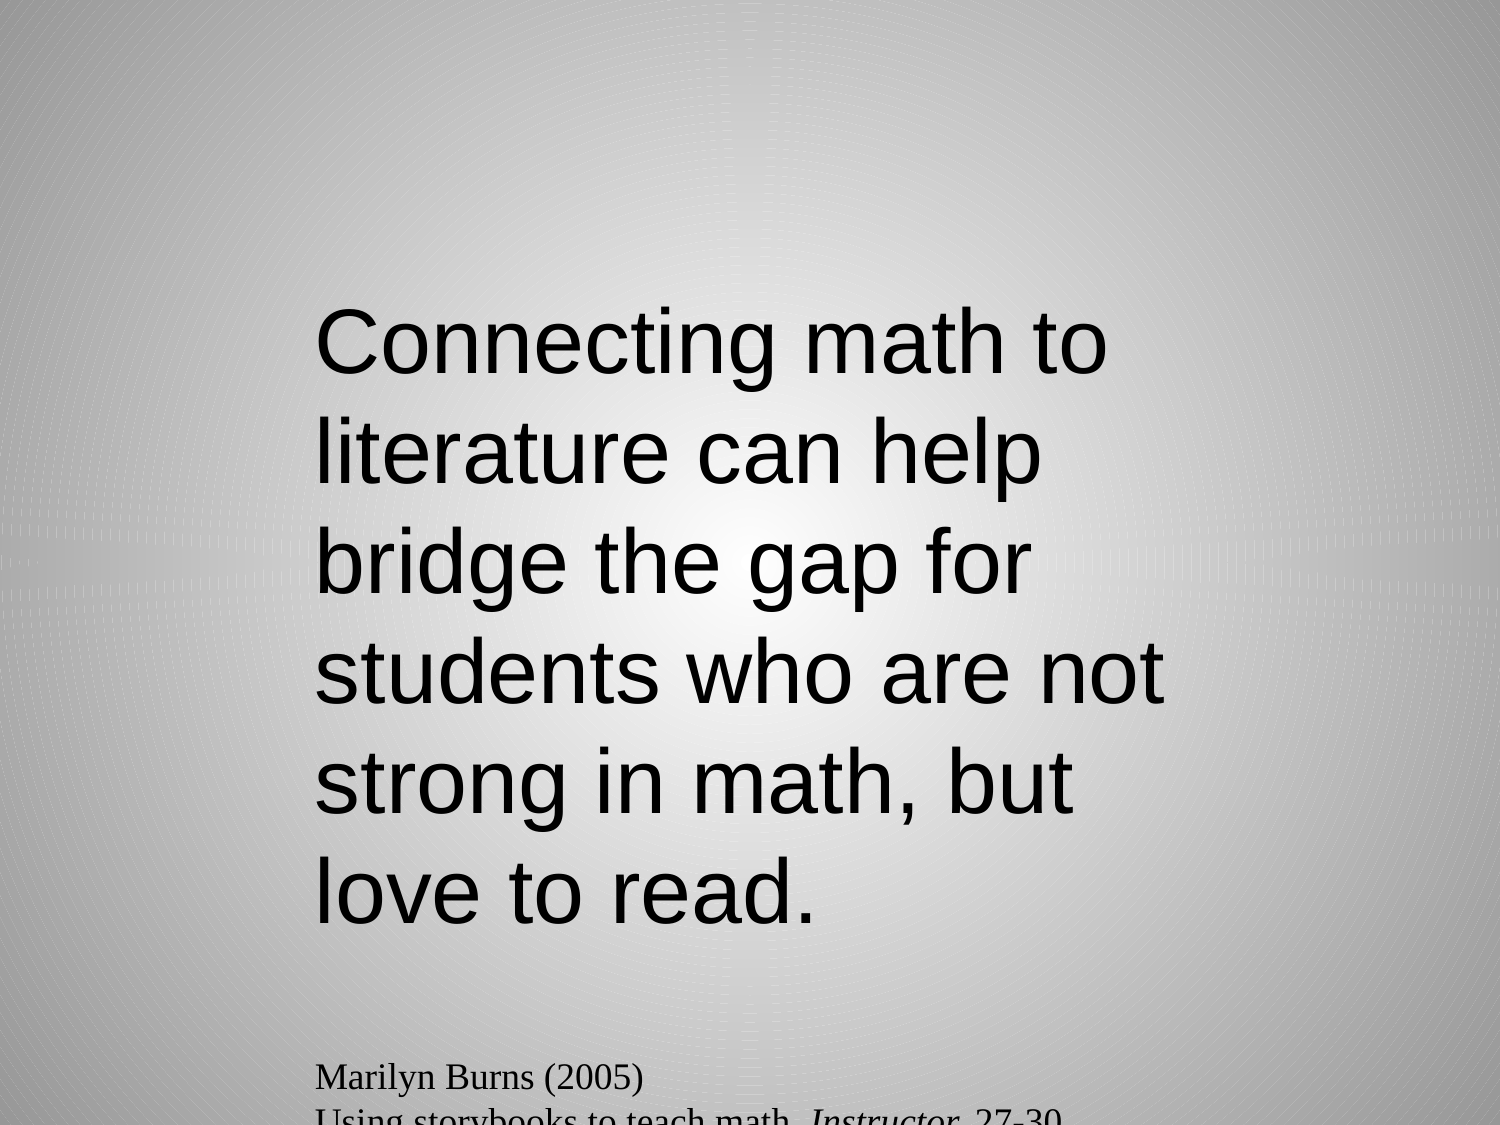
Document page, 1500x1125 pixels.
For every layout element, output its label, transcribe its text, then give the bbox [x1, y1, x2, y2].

text_box Connecting math to literature can help bridge the gap for students who are not strong in math, but love to read. Marilyn Burns (2005) Using storybooks to teach math. Instructor, 27-30. [149, 274, 1213, 1125]
